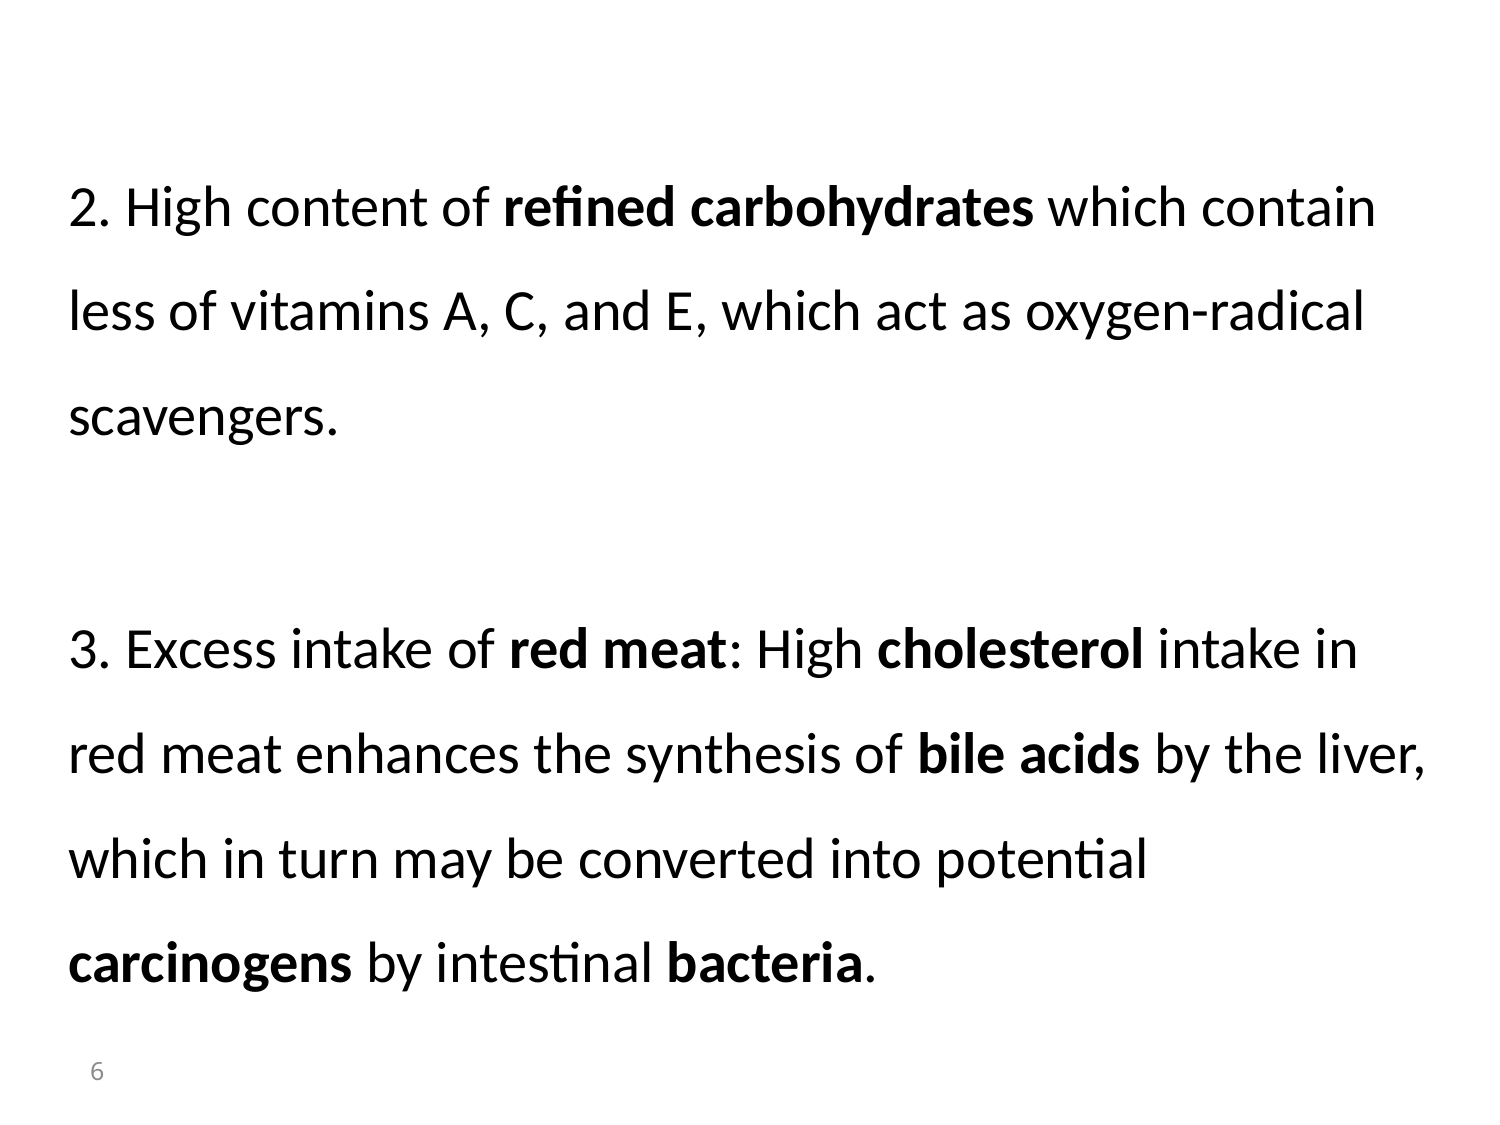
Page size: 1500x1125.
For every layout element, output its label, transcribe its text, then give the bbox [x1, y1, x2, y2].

slide_number 6 [75, 1042, 425, 1103]
list 2. High content of refined carbohydrates which contain less of vitamins A, C, and E, which act as oxygen-radical scavengers. 3. Excess intake of red meat: High cholesterol intake in red meat enhances the synthesis of bile acids by the liver, which in turn may be converted into potential carcinogens by intestinal bacteria. [53, 125, 1459, 1005]
